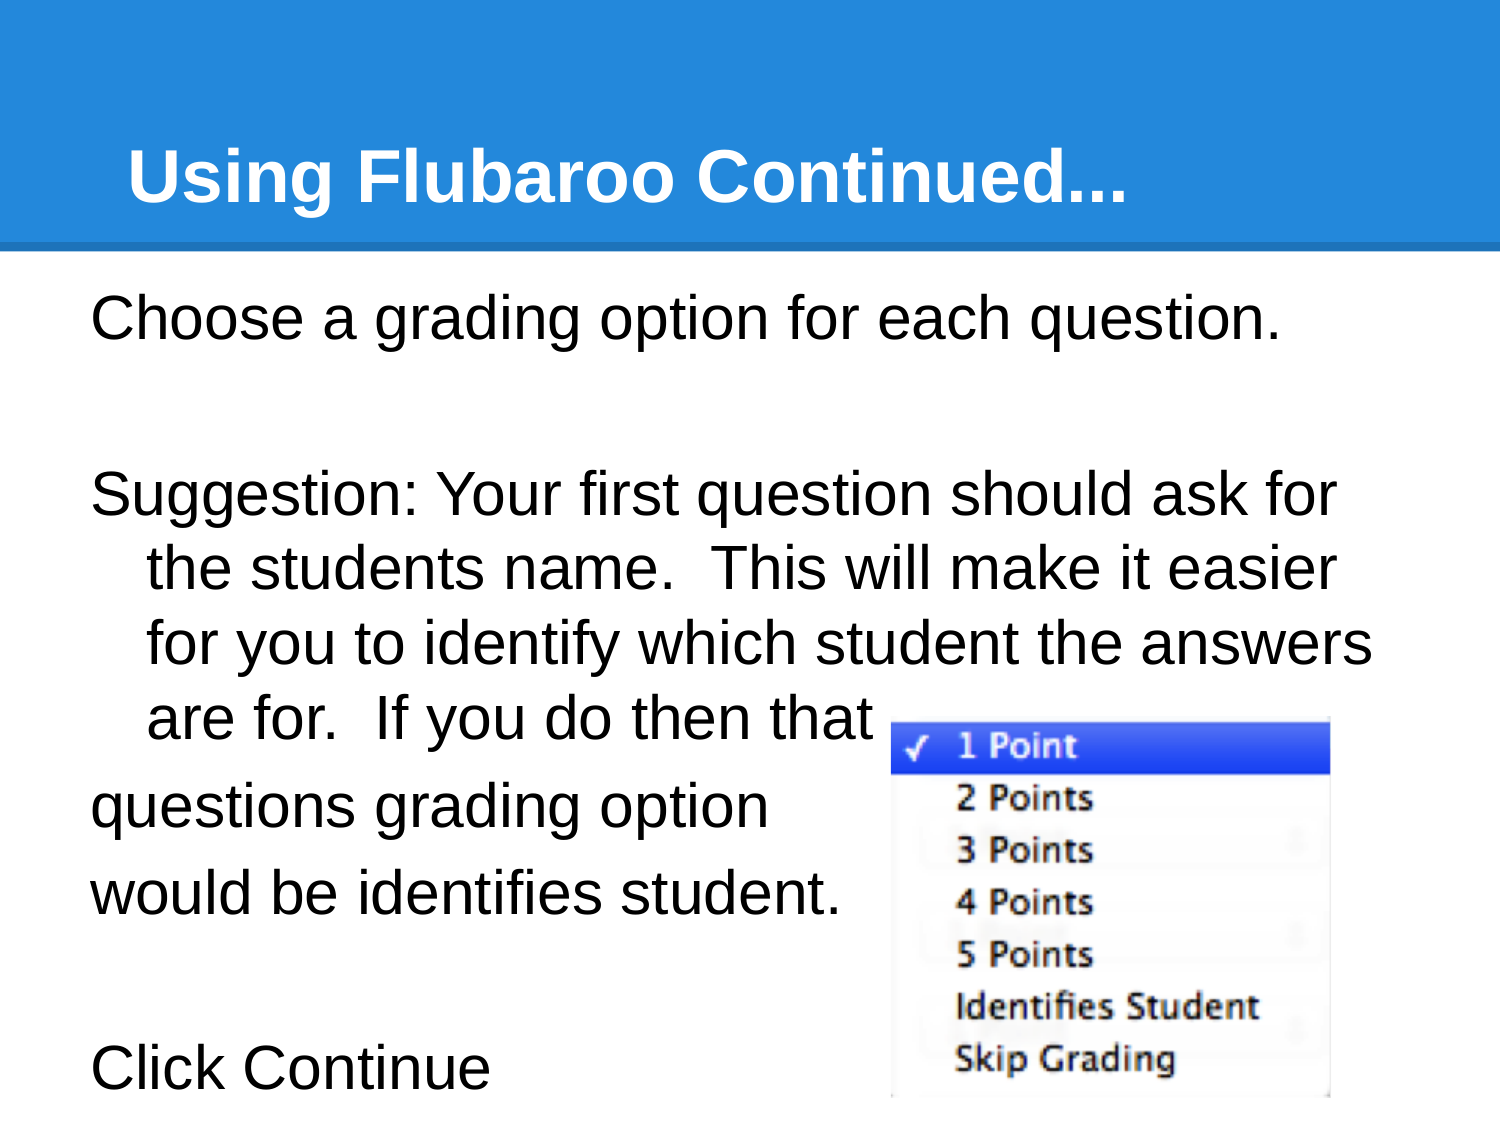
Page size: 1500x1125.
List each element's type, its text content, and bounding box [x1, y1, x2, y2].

title Using Flubaroo Continued... [75, 14, 1425, 233]
text_box [890, 716, 1332, 1098]
list Choose a grading option for each question. Suggestion: Your first question should ask for the students name. This will make it easier for you to identify which student the answers are for. If you do then that questions grading option would be identifies student. Click Continue [75, 262, 1425, 1125]
